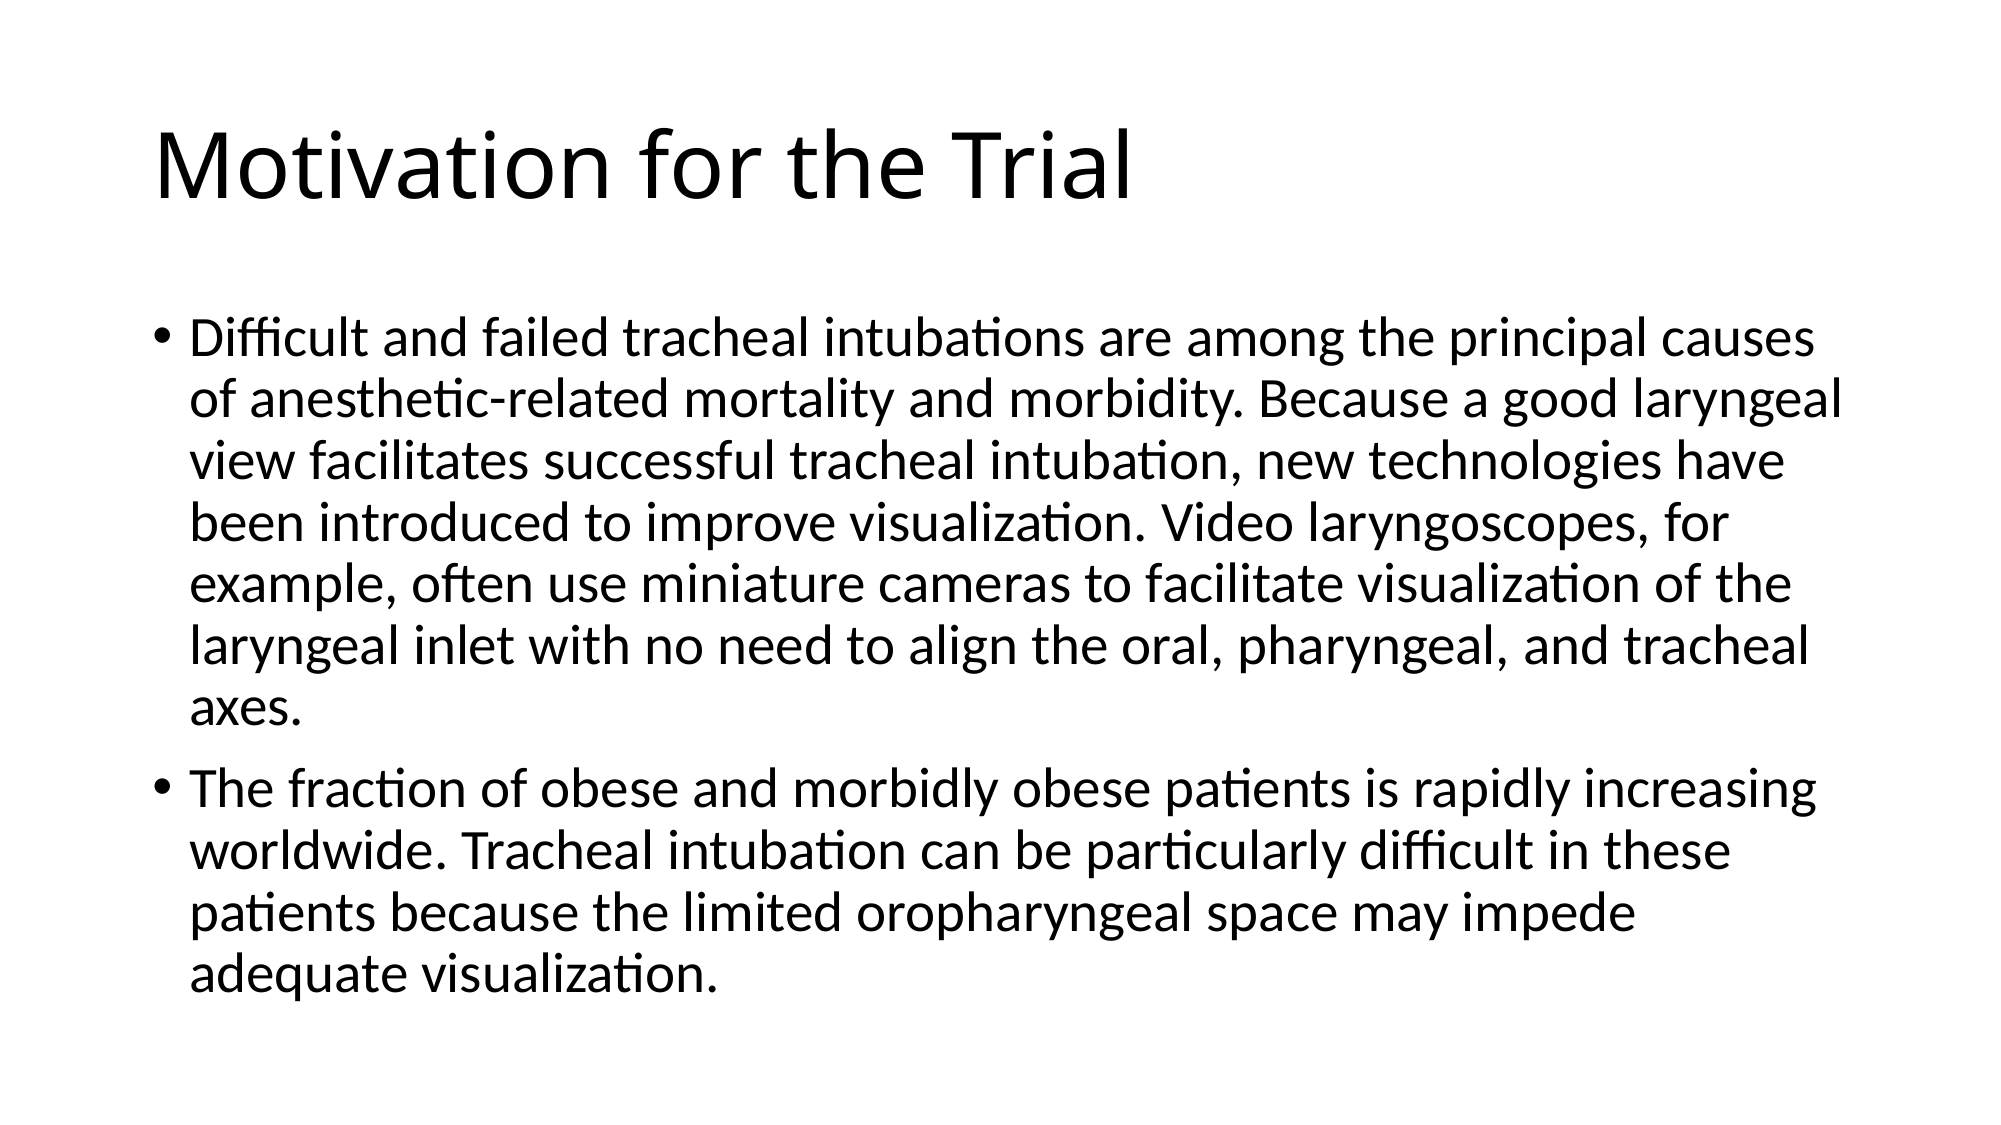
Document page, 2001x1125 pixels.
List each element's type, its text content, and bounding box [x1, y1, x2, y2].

list Difficult and failed tracheal intubations are among the principal causes of anesthetic-related mortality and morbidity. Because a good laryngeal view facilitates successful tracheal intubation, new technologies have been introduced to improve visualization. Video laryngoscopes, for example, often use miniature cameras to facilitate visualization of the laryngeal inlet with no need to align the oral, pharyngeal, and tracheal axes. The fraction of obese and morbidly obese patients is rapidly increasing worldwide. Tracheal intubation can be particularly difficult in these patients because the limited oropharyngeal space may impede adequate visualization. [137, 299, 1863, 1014]
title Motivation for the Trial [137, 59, 1863, 278]
